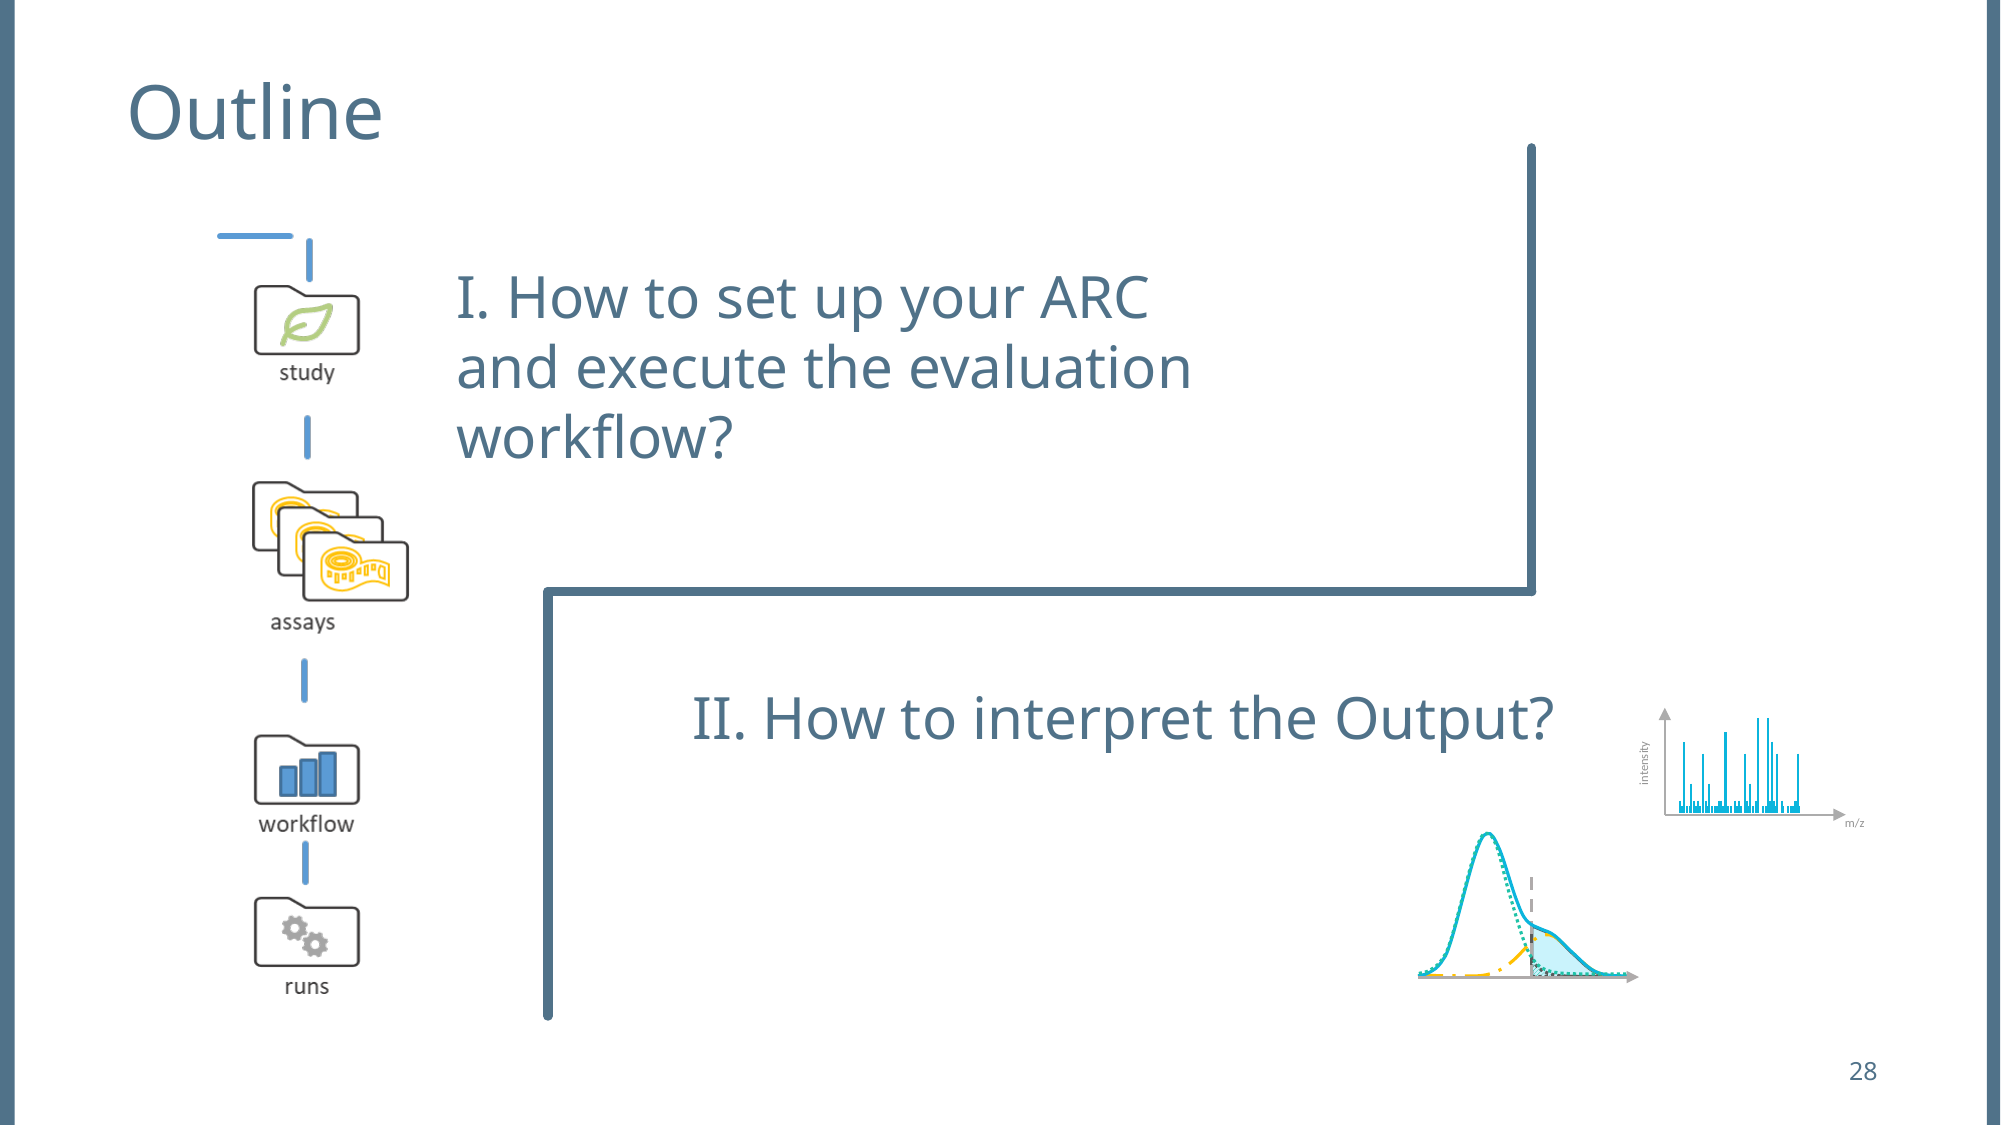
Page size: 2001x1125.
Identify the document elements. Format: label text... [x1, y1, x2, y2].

slide_number 28 [1442, 1042, 1893, 1103]
picture [217, 233, 424, 1017]
list I. How to set up your ARC and execute the evaluation workflow? [441, 252, 1285, 1094]
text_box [1417, 832, 1640, 978]
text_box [1627, 707, 1891, 851]
title Outline [111, 1, 1891, 219]
text_box II. How to interpret the Output? [677, 673, 1609, 1125]
